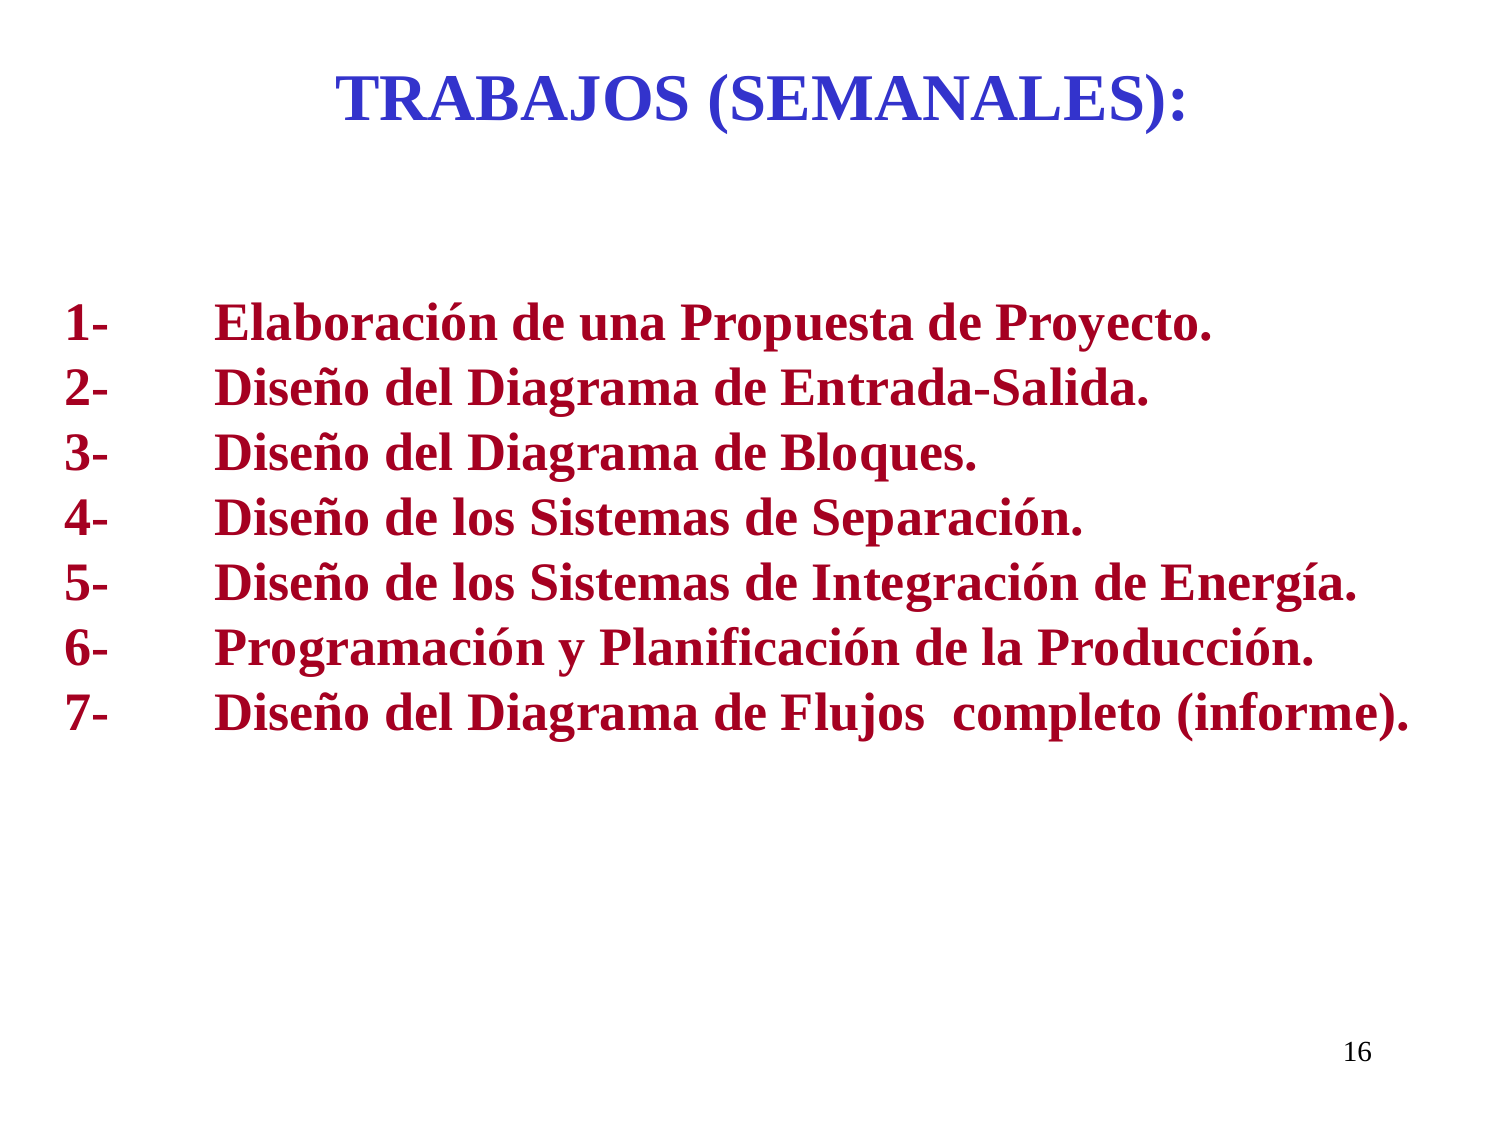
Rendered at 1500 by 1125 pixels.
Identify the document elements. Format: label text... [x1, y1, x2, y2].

slide_number 16 [1074, 1024, 1388, 1101]
title TRABAJOS (SEMANALES): [124, 0, 1401, 188]
text_box 1- Elaboración de una Propuesta de Proyecto. 2- Diseño del Diagrama de Entrada-Salida. 3- Diseño del Diagrama de Bloques. 4- Diseño de los Sistemas de Separación. 5- Diseño de los Sistemas de Integración de Energía. 6- Programación y Planificación de la Producción. 7- Diseño del Diagrama de Flujos completo (informe). [50, 278, 1500, 749]
